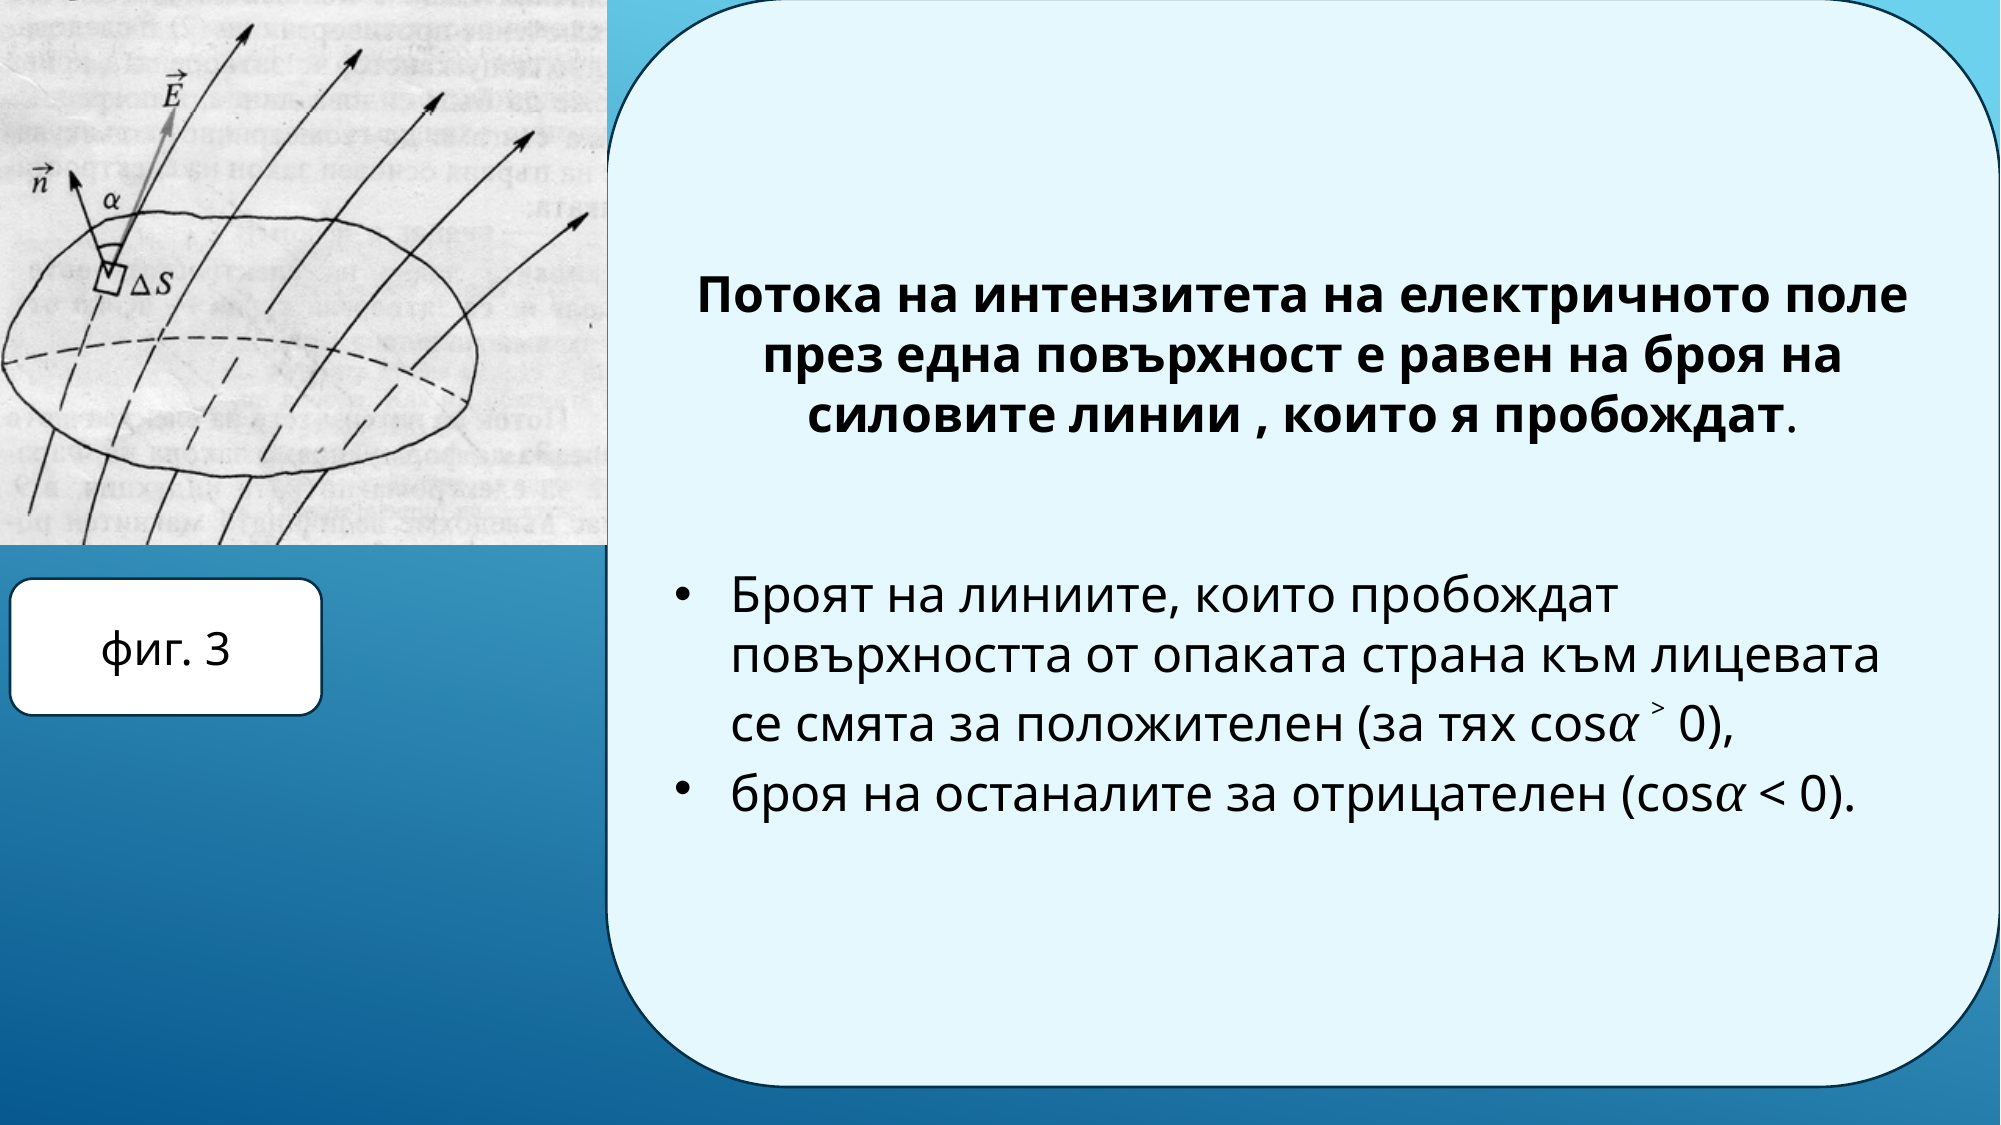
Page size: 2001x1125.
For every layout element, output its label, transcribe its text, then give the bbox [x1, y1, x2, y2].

picture [0, 0, 607, 545]
text_box фиг. 3 [8, 577, 324, 717]
text_box Потока на интензитета на електричното поле през една повърхност е равен на броя на силовите линии , които я пробождат. Броят на линиите, които пробождат повърхността от опаката страна към лицевата се смята за положителен (за тях cosα ˃ 0), броя на останалите за отрицателен (cosα < 0). [604, 0, 2000, 1089]
